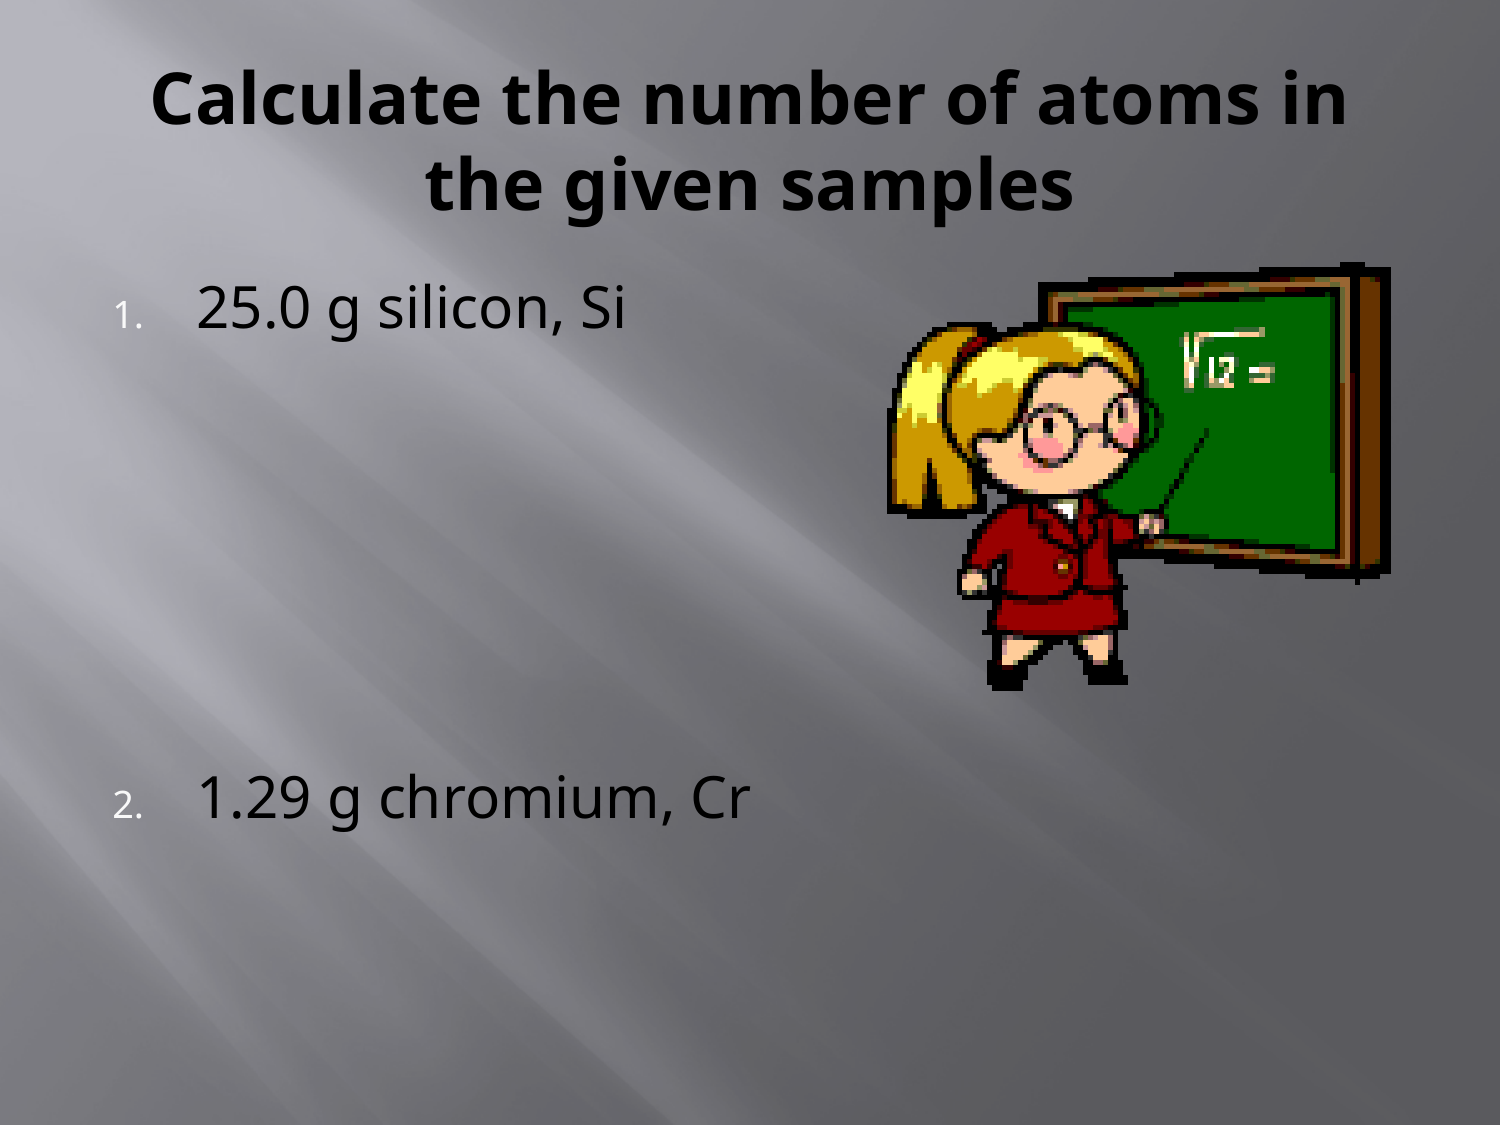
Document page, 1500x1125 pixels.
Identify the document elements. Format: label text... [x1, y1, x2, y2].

list 25.0 g silicon, Si 1.29 g chromium, Cr [75, 262, 1425, 1035]
title Calculate the number of atoms in the given samples [75, 45, 1425, 233]
picture [887, 262, 1391, 691]
